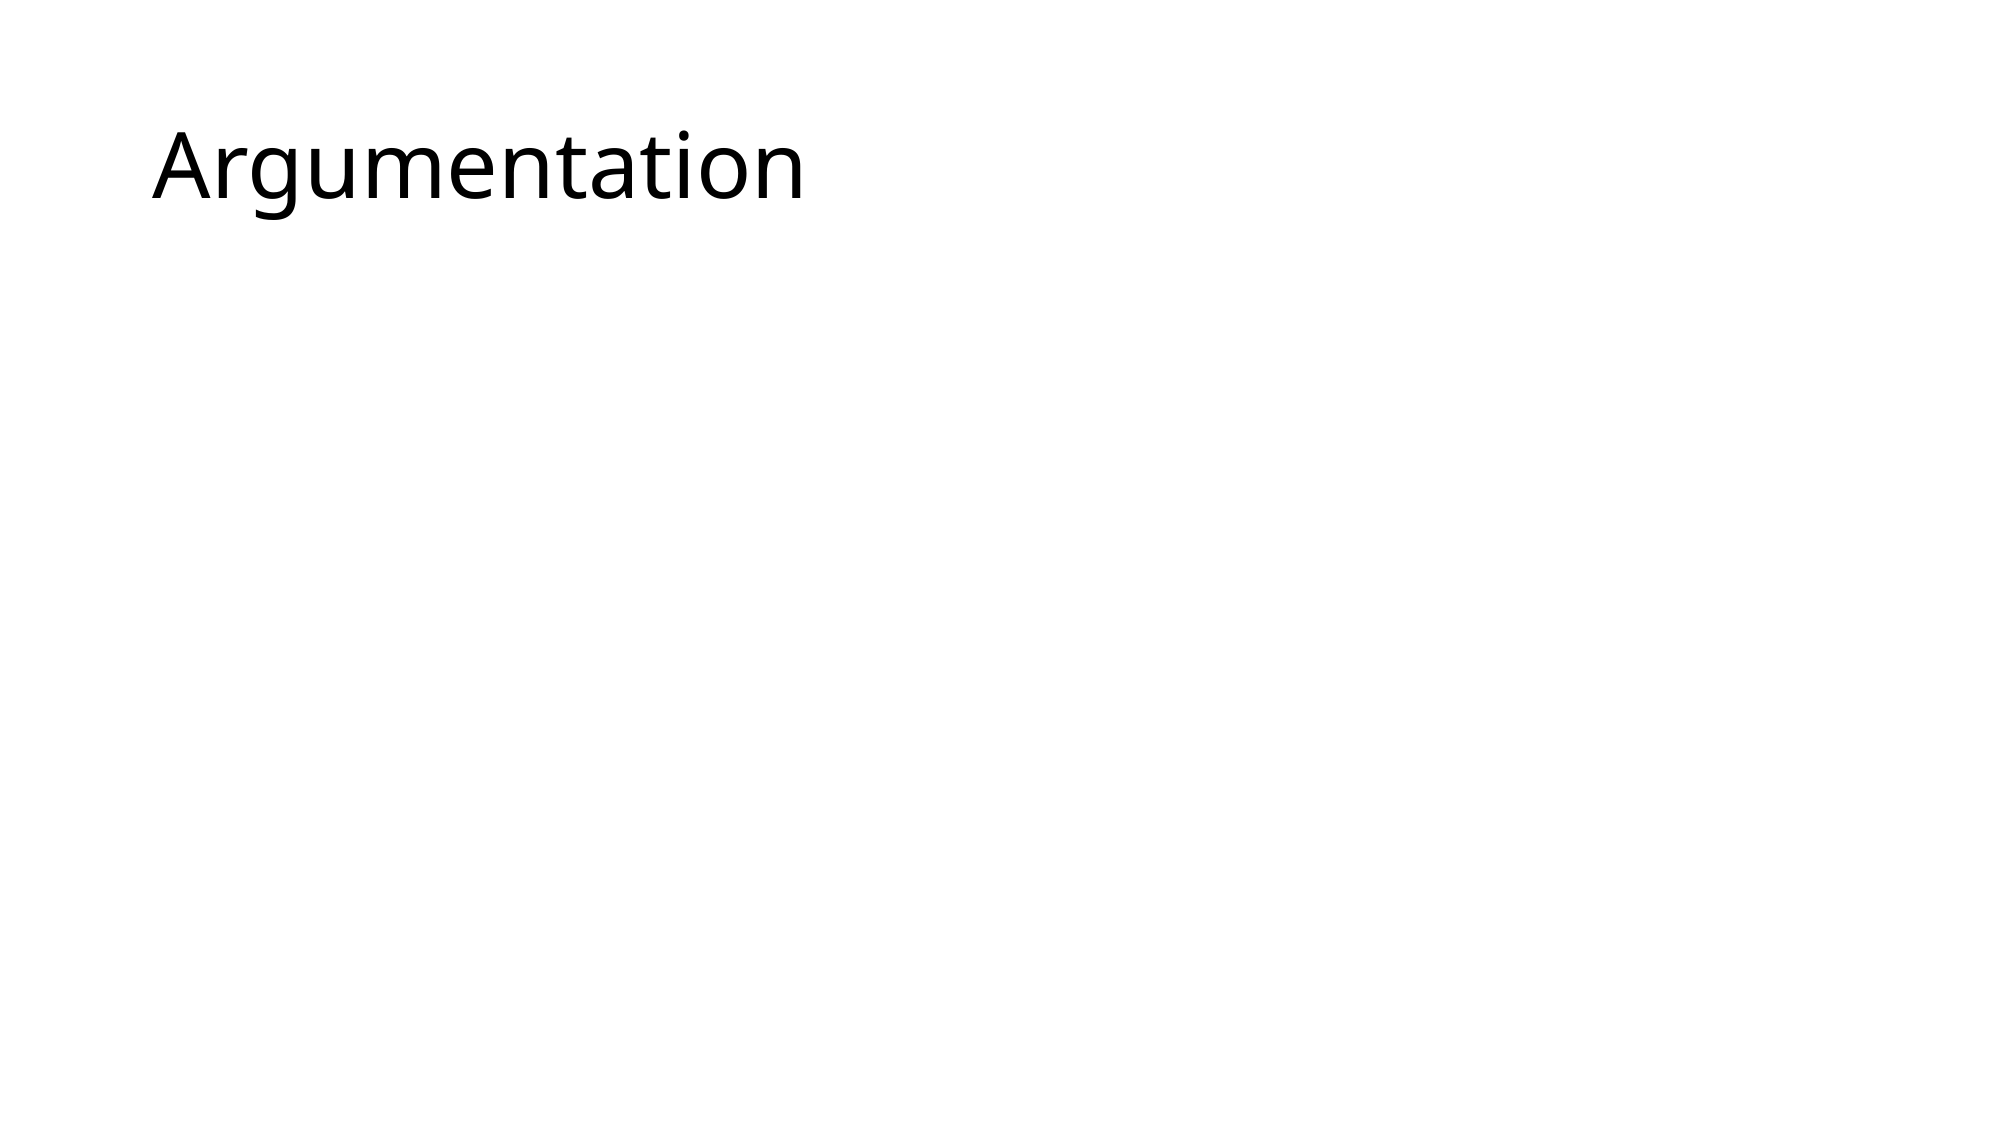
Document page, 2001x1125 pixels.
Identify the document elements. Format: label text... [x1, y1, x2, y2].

title Argumentation [137, 59, 1863, 278]
